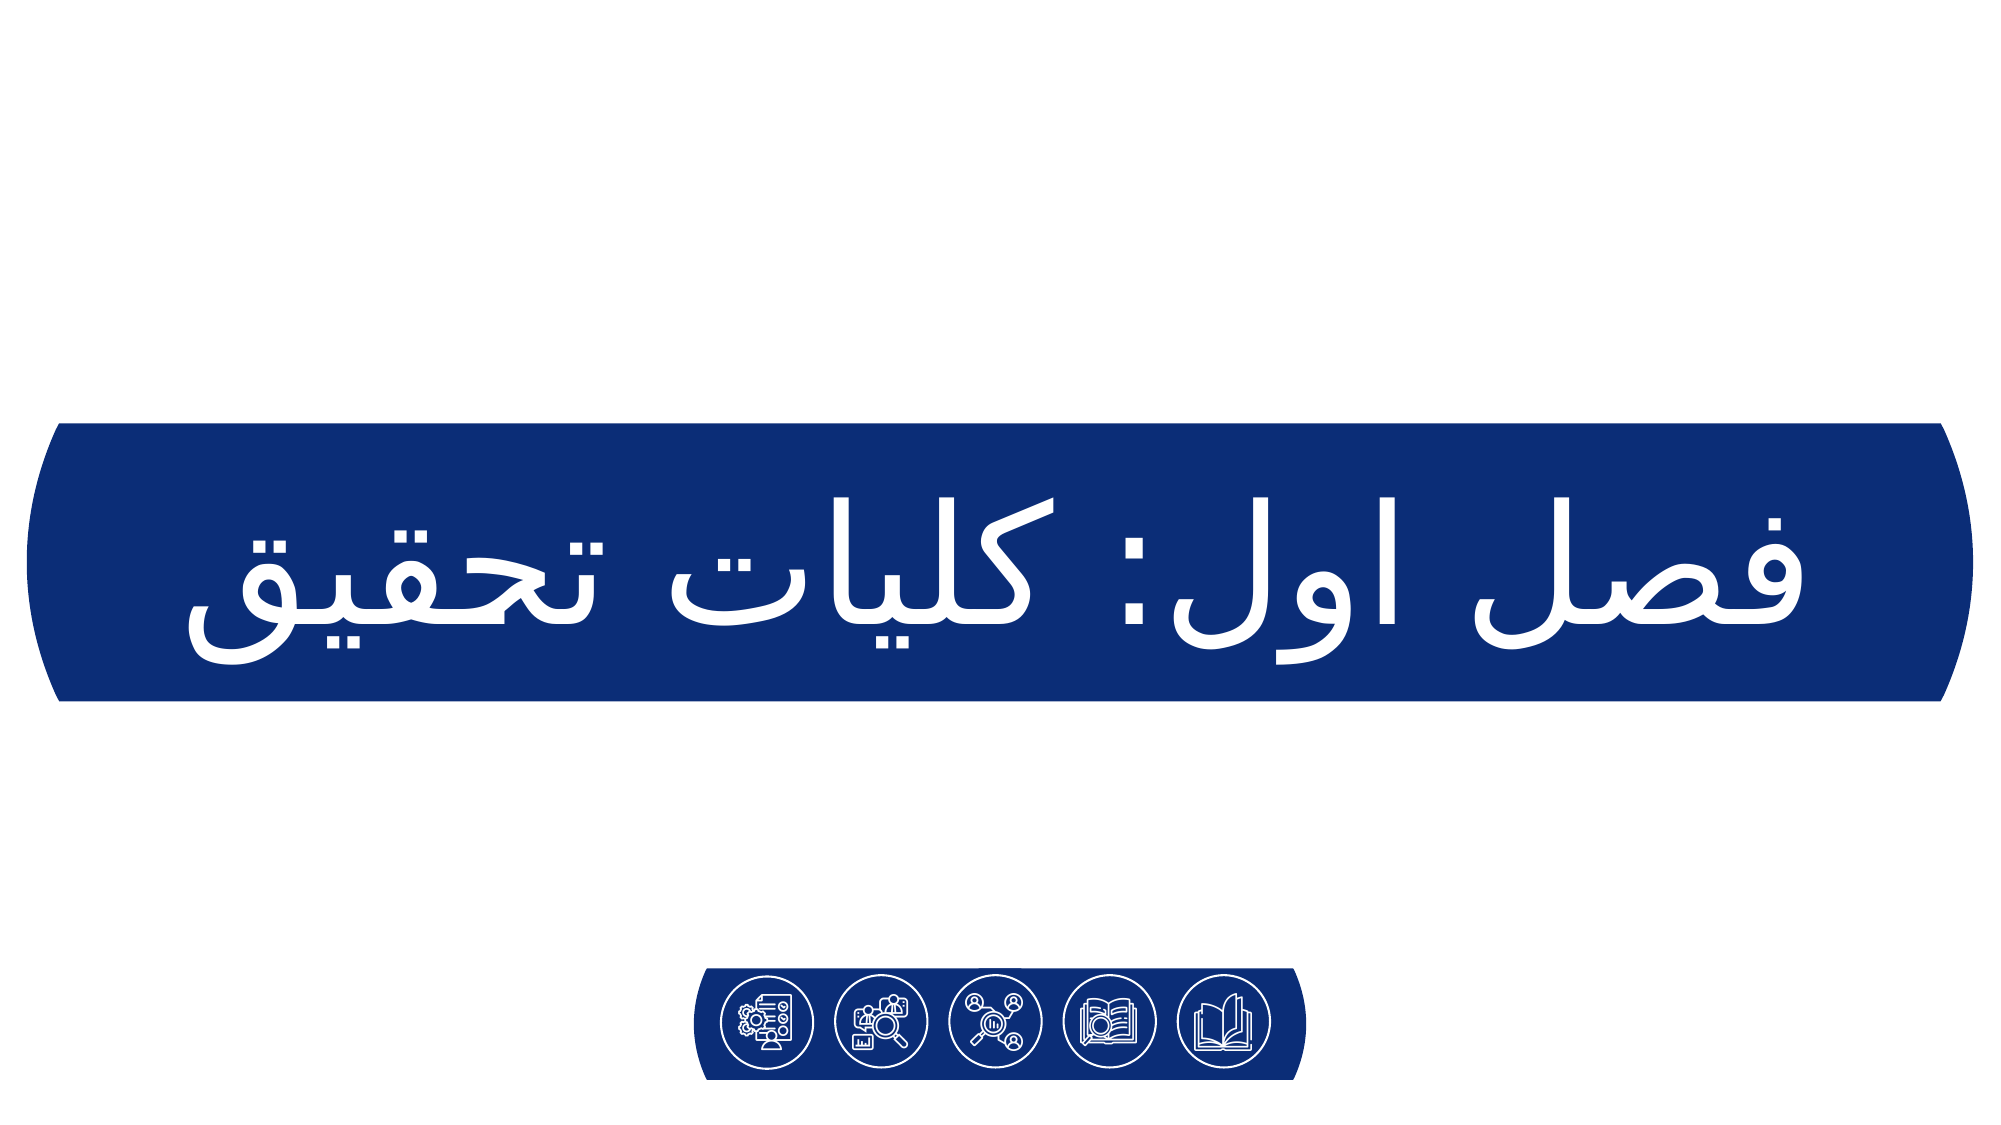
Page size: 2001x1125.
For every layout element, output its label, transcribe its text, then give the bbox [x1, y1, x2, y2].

text_box فصل اول: کلیات تحقیق [23, 450, 1972, 665]
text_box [720, 975, 1270, 1069]
